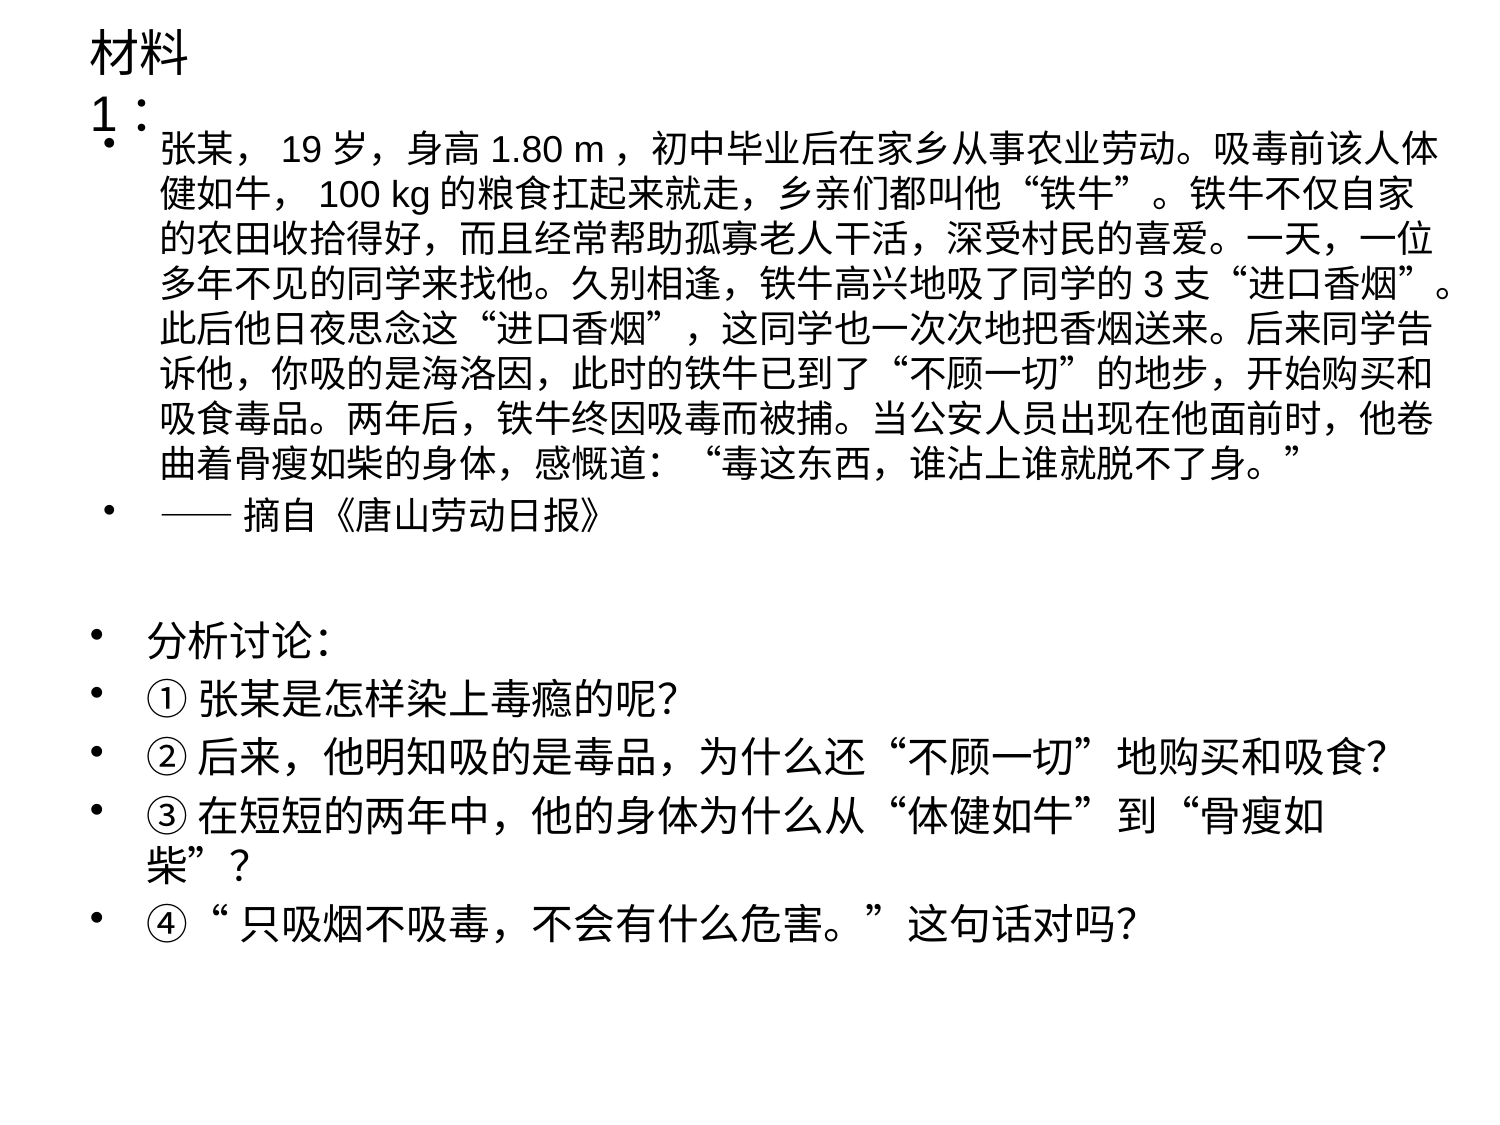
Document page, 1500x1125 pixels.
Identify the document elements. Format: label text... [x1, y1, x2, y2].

list 分析讨论： ①张某是怎样染上毒瘾的呢？ ②后来，他明知吸的是毒品，为什么还“不顾一切”地购买和吸食？ ③在短短的两年中，他的身体为什么从“体健如牛”到“骨瘦如柴”？ ④“只吸烟不吸毒，不会有什么危害。”这句话对吗？ [74, 606, 1413, 980]
list 张某，19岁，身高1.80 m，初中毕业后在家乡从事农业劳动。吸毒前该人体健如牛，100 kg的粮食扛起来就走，乡亲们都叫他“铁牛”。铁牛不仅自家的农田收拾得好，而且经常帮助孤寡老人干活，深受村民的喜爱。一天，一位多年不见的同学来找他。久别相逢，铁牛高兴地吸了同学的3支“进口香烟”。此后他日夜思念这“进口香烟”，这同学也一次次地把香烟送来。后来同学告诉他，你吸的是海洛因，此时的铁牛已到了“不顾一切”的地步，开始购买和吸食毒品。两年后，铁牛终因吸毒而被捕。当公安人员出现在他面前时，他卷曲着骨瘦如柴的身体，感慨道：“毒这东西，谁沾上谁就脱不了身。” ——摘自《唐山劳动日报》 [88, 117, 1459, 566]
title 材料1： [74, 44, 244, 118]
